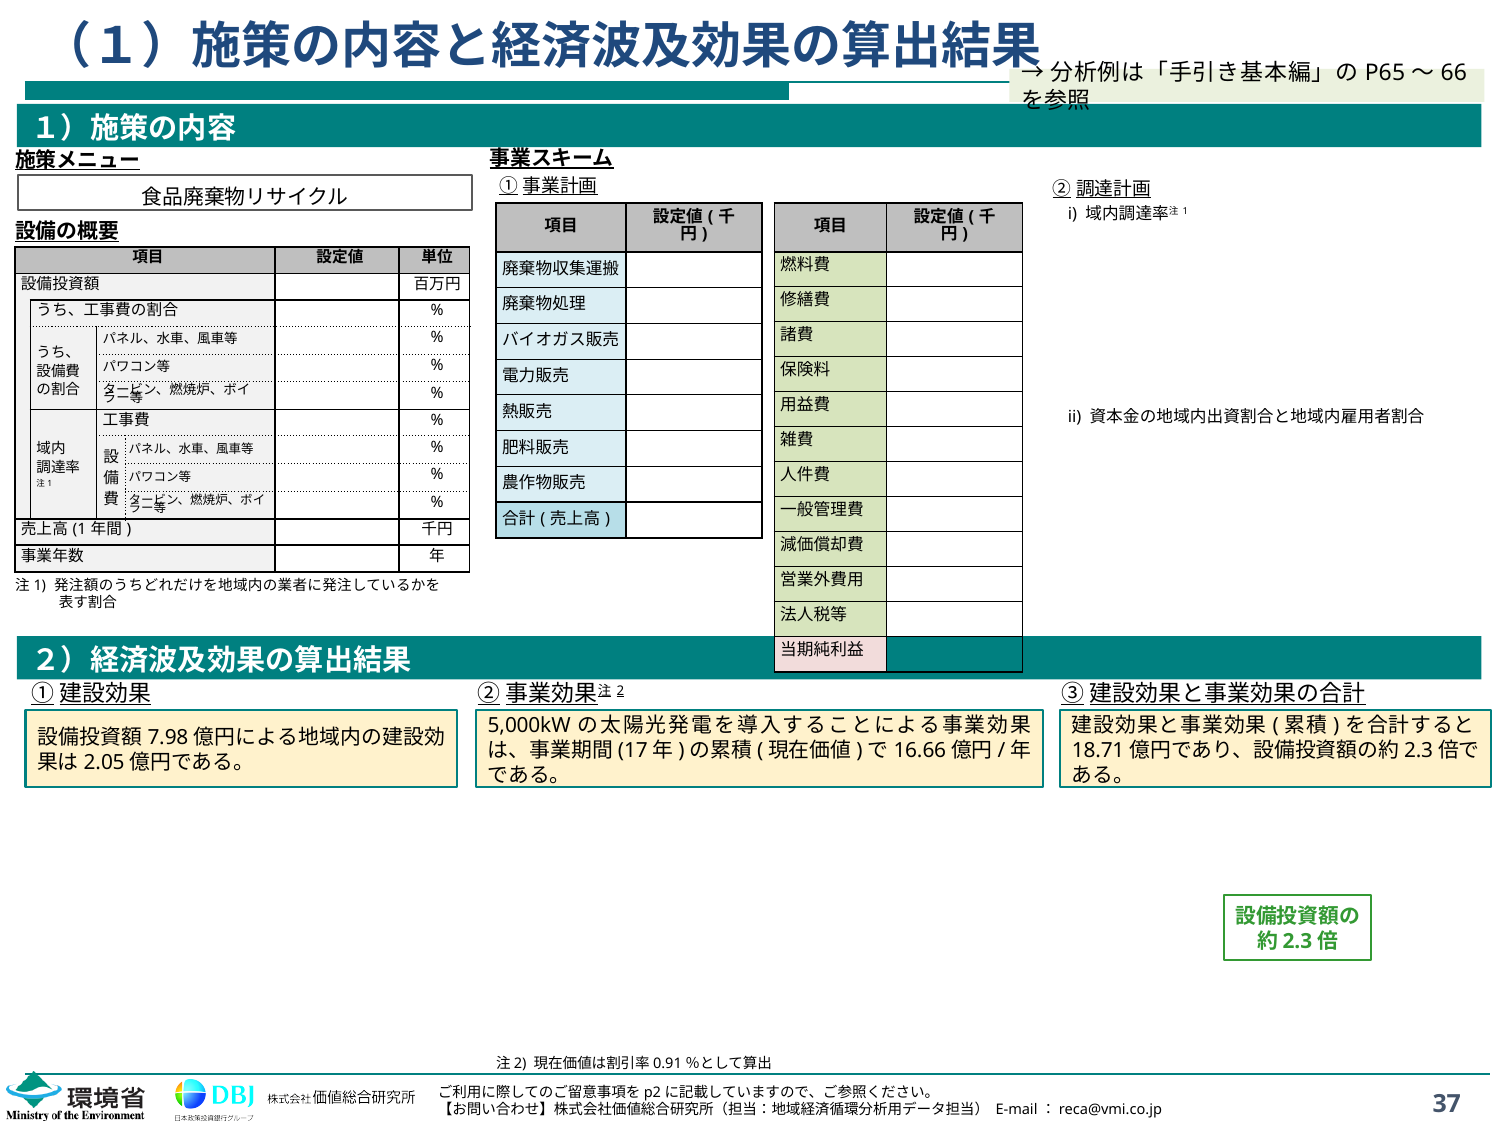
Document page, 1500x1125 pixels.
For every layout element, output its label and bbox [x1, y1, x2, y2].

table_cell [16, 546, 274, 571]
table_cell [276, 520, 398, 544]
table_cell [497, 288, 625, 323]
text_box [1052, 176, 1230, 200]
table_cell [400, 274, 469, 299]
table_cell [627, 467, 761, 501]
table_cell [775, 287, 886, 321]
table_cell [775, 357, 886, 391]
table_cell [627, 253, 761, 287]
table_cell [775, 462, 886, 496]
table_cell [16, 274, 274, 518]
table_cell [276, 274, 398, 299]
table_cell [400, 546, 469, 571]
table_cell [276, 410, 398, 518]
table_header [497, 204, 625, 251]
title [25, 0, 1355, 82]
table_cell [31, 301, 274, 409]
table_cell [887, 253, 1022, 286]
text_box [16, 636, 1492, 788]
picture [171, 1075, 419, 1125]
table_cell [775, 392, 886, 426]
table_cell [400, 410, 469, 518]
table_cell [497, 503, 625, 537]
table_cell [887, 497, 1022, 531]
text_box [1067, 405, 1460, 426]
table_cell [887, 322, 1022, 356]
table_cell [627, 431, 761, 466]
table_cell [887, 532, 1022, 566]
text_box [15, 103, 1482, 172]
table_cell [97, 410, 274, 518]
table_cell [497, 467, 625, 501]
table_cell [775, 637, 886, 671]
table_cell [31, 410, 96, 518]
table_header [887, 204, 1022, 251]
table_cell [887, 567, 1022, 601]
table_cell [887, 462, 1022, 496]
table_cell [627, 503, 761, 537]
text_box [496, 1055, 1028, 1072]
table_cell [400, 520, 469, 544]
table_header [627, 204, 761, 251]
text_box [1223, 894, 1372, 960]
text_box [1009, 68, 1485, 102]
text_box [17, 174, 473, 211]
picture [2, 1071, 148, 1125]
table_cell [775, 497, 886, 531]
text_box [15, 217, 193, 243]
table_header [400, 248, 469, 273]
table_cell [627, 288, 761, 323]
table_cell [887, 392, 1022, 426]
table_cell [887, 637, 1022, 671]
table_cell [497, 431, 625, 466]
table_cell [887, 287, 1022, 321]
text_box [499, 173, 677, 197]
table_header [276, 248, 398, 273]
slide_number [1393, 1079, 1500, 1122]
table_cell [887, 357, 1022, 391]
table_cell [775, 532, 886, 566]
table_cell [775, 567, 886, 601]
table_cell [627, 360, 761, 394]
table_cell [887, 602, 1022, 636]
table_header [775, 204, 886, 251]
table_cell [627, 324, 761, 359]
text_box [15, 577, 441, 611]
table_header [16, 248, 274, 273]
table_cell [887, 427, 1022, 461]
table_cell [497, 253, 625, 287]
table_cell [276, 301, 398, 409]
table_cell [16, 520, 274, 544]
table_cell [775, 322, 886, 356]
table_cell [276, 546, 398, 571]
text_box [1067, 202, 1216, 223]
table_cell [497, 395, 625, 430]
table_cell [775, 602, 886, 636]
table_cell [627, 395, 761, 430]
table_cell [775, 253, 886, 286]
table_cell [497, 324, 625, 359]
table_cell [497, 360, 625, 394]
table_cell [400, 301, 469, 409]
table_cell [775, 427, 886, 461]
